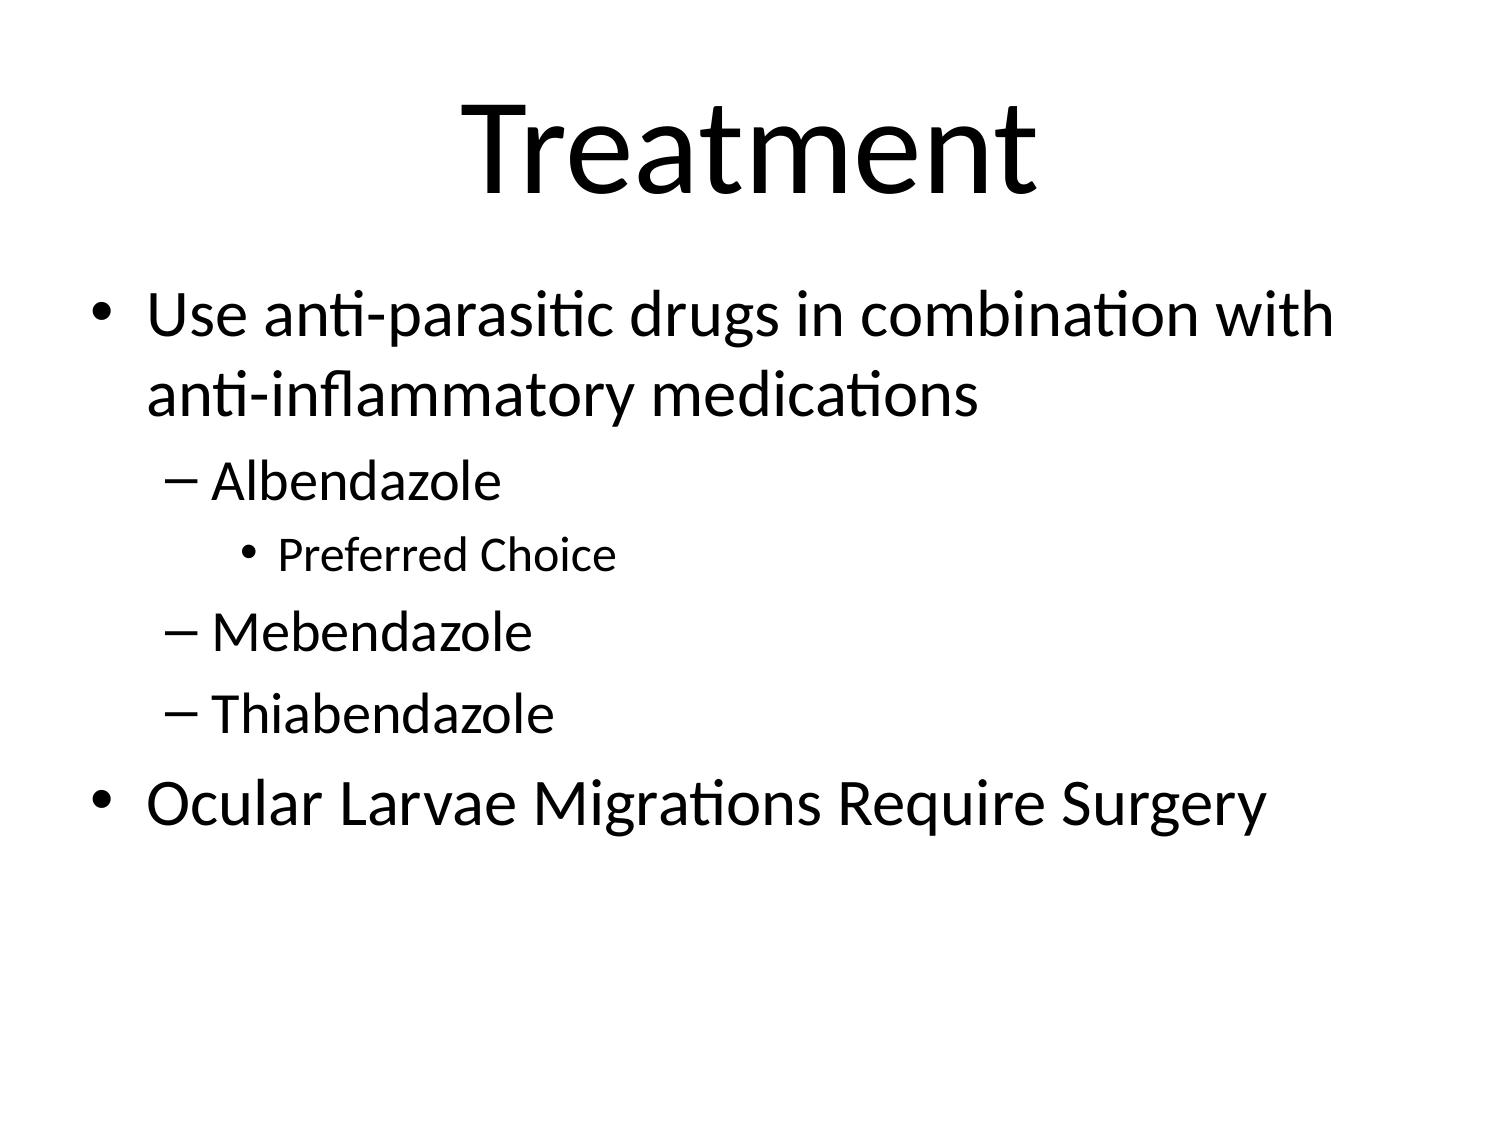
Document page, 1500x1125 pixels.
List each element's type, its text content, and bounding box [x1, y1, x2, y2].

list Use anti-parasitic drugs in combination with anti-inflammatory medications Albendazole Preferred Choice Mebendazole Thiabendazole Ocular Larvae Migrations Require Surgery [75, 262, 1425, 1005]
title Treatment [75, 45, 1425, 233]
